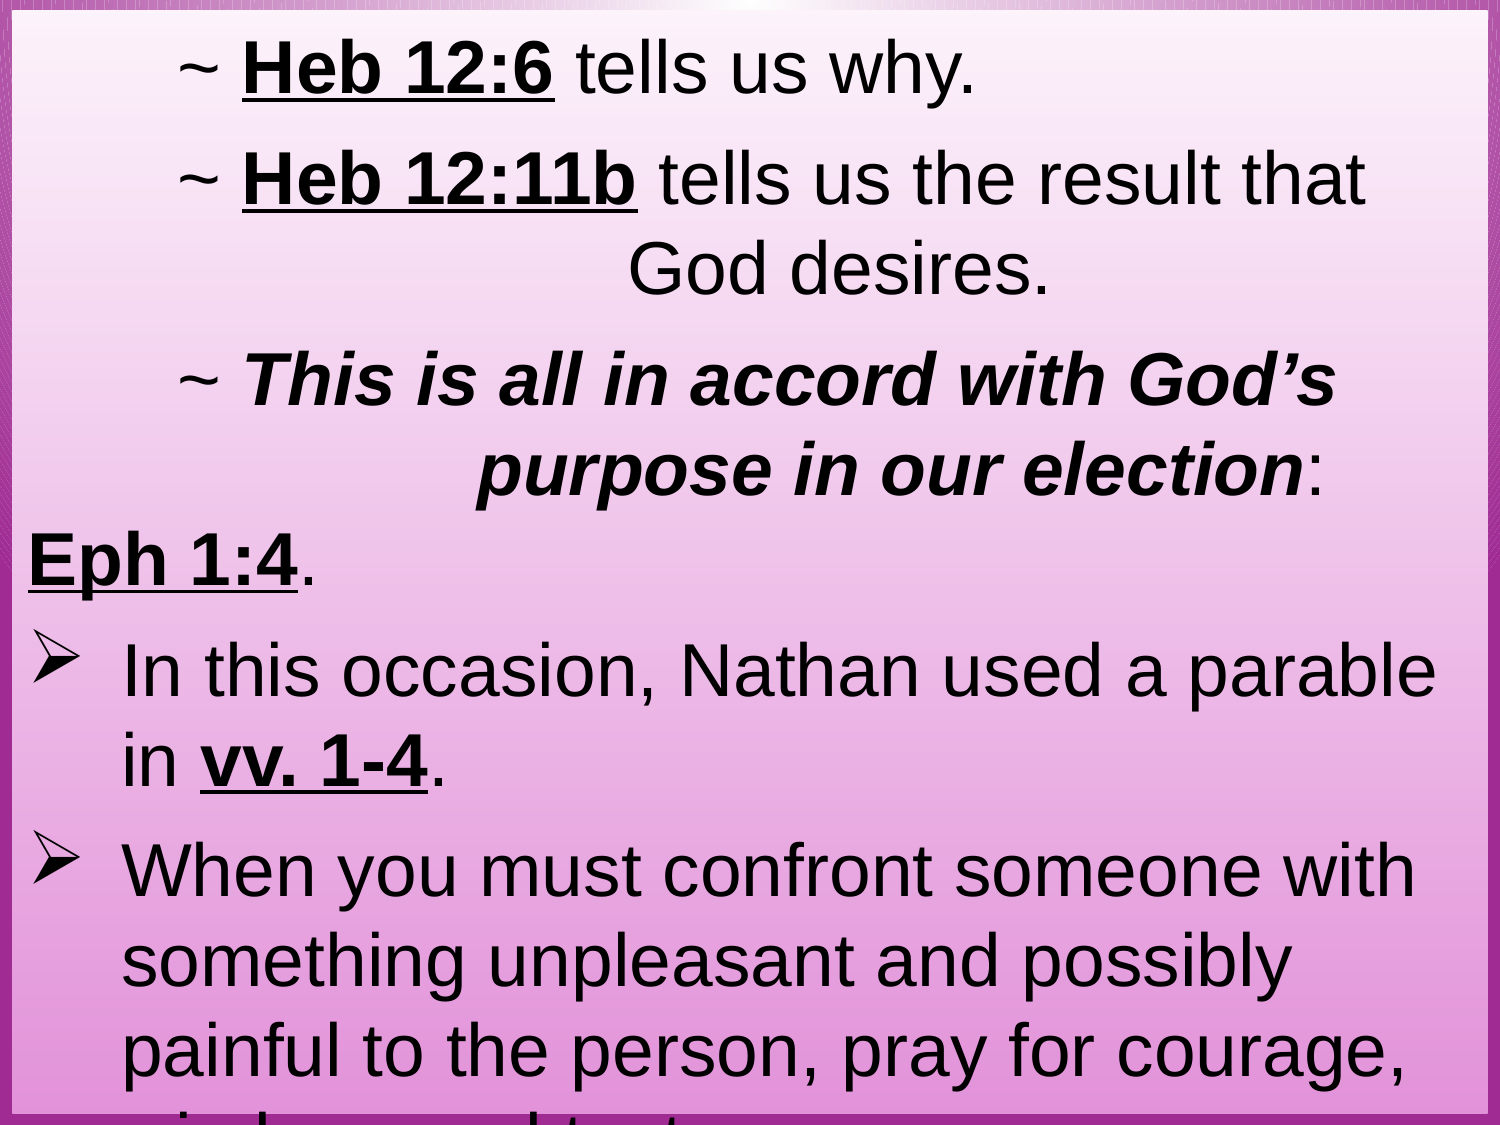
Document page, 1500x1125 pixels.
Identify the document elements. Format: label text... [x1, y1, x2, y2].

subtitle ~ Heb 12:6 tells us why. ~ Heb 12:11b tells us the result that God desires. ~ This is all in accord with God’s purpose in our election: Eph 1:4. In this occasion, Nathan used a parable in vv. 1-4. When you must confront someone with something unpleasant and possibly painful to the person, pray for courage, wisdom, and tact. [12, 10, 1488, 1114]
